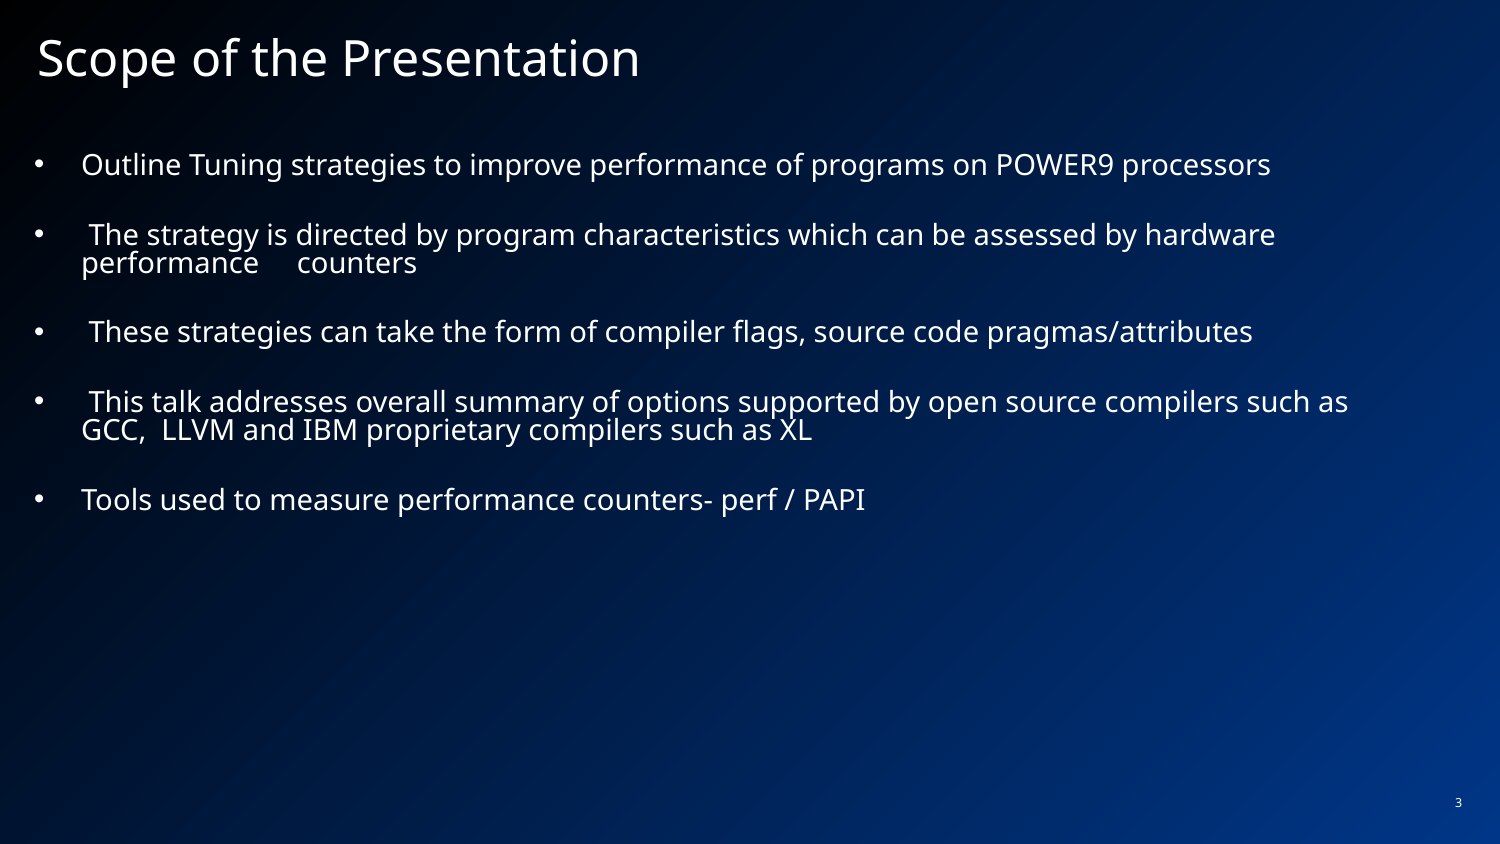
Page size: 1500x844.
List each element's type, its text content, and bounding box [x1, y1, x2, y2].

text_box Outline Tuning strategies to improve performance of programs on POWER9 processors The strategy is directed by program characteristics which can be assessed by hardware performance counters These strategies can take the form of compiler flags, source code pragmas/attributes This talk addresses overall summary of options supported by open source compilers such as GCC, LLVM and IBM proprietary compilers such as XL Tools used to measure performance counters- perf / PAPI [19, 145, 1424, 523]
slide_number 3 [1125, 791, 1463, 815]
title Scope of the Presentation [37, 523, 1421, 770]
title Scope of the Presentation [37, 33, 1421, 145]
